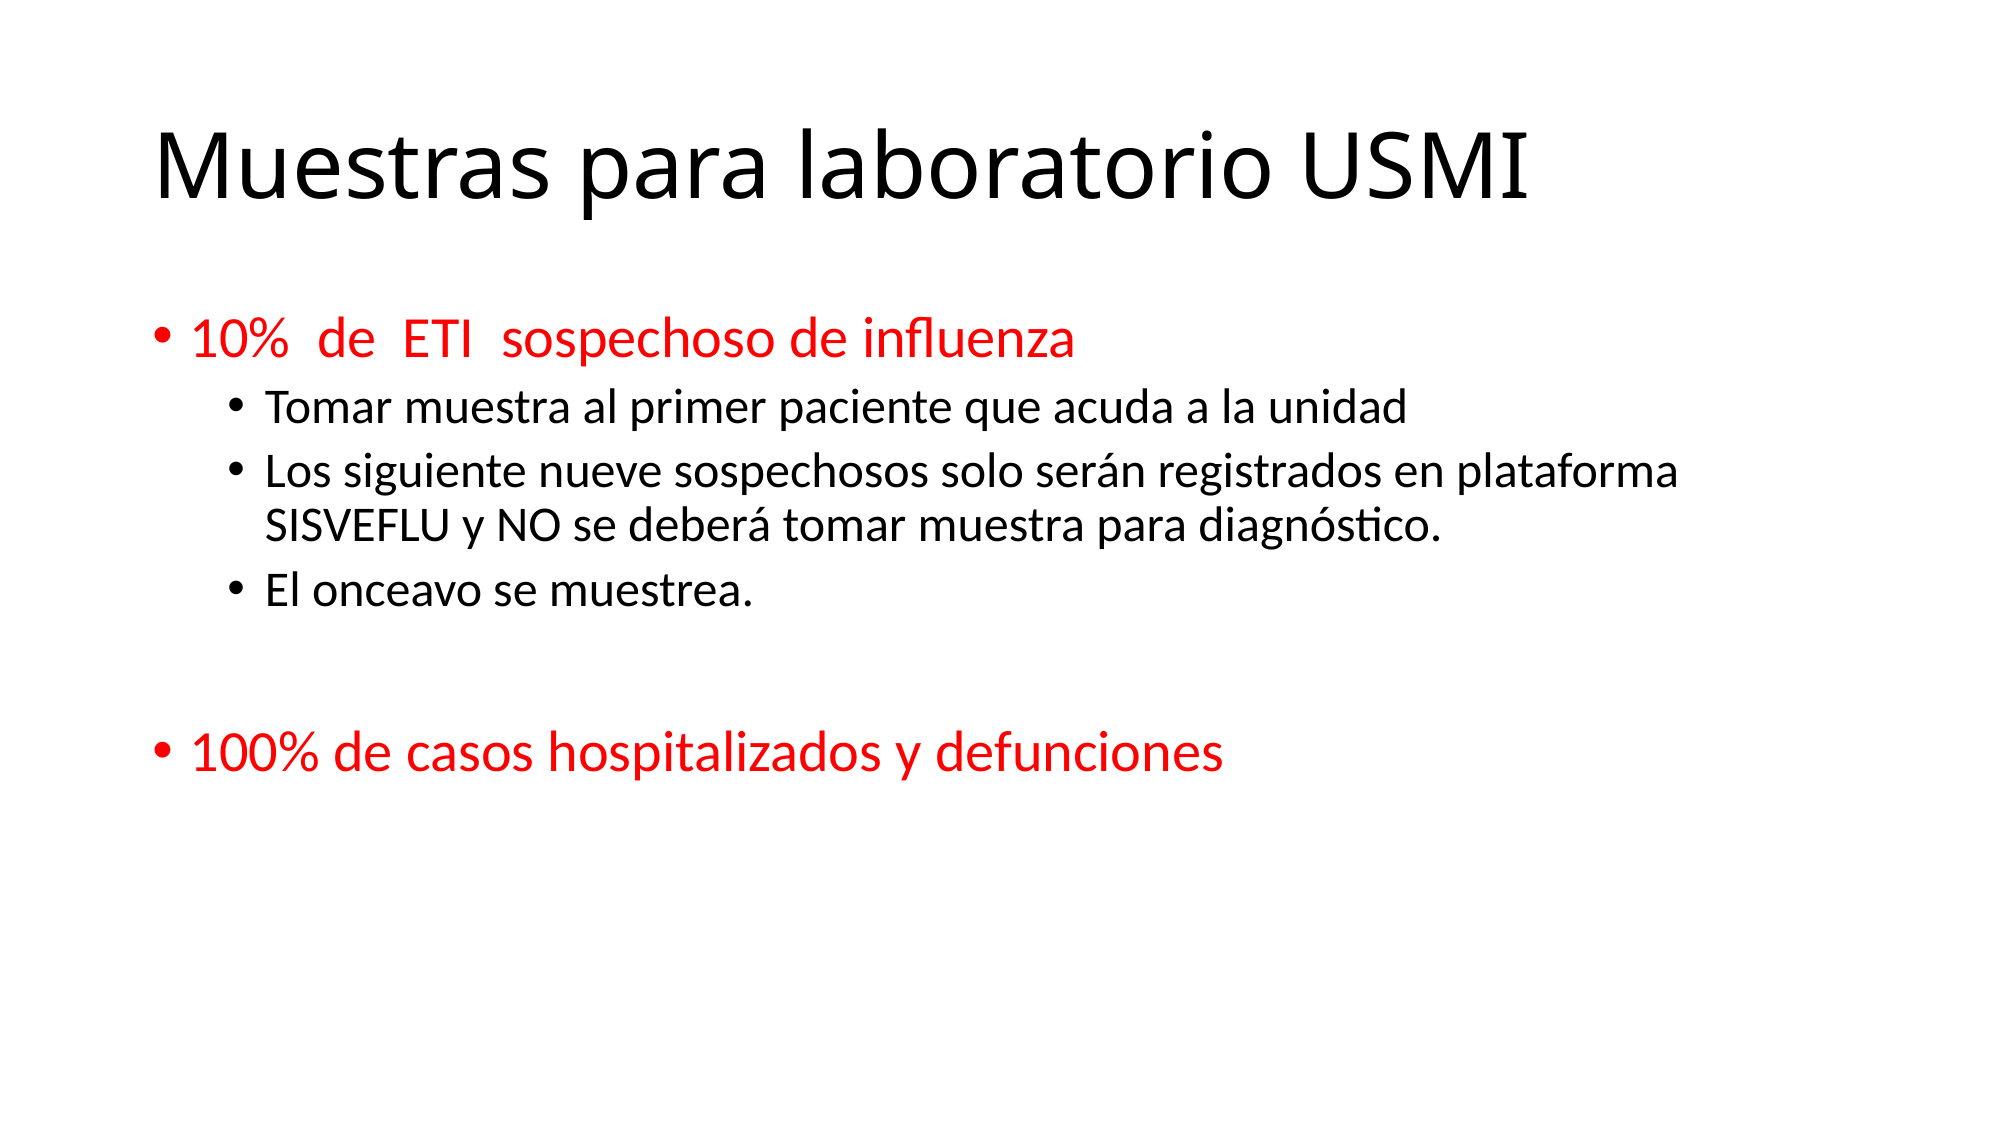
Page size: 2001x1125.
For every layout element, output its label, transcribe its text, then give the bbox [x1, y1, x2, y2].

title Muestras para laboratorio USMI [137, 59, 1863, 278]
list 10% de ETI sospechoso de influenza Tomar muestra al primer paciente que acuda a la unidad Los siguiente nueve sospechosos solo serán registrados en plataforma SISVEFLU y NO se deberá tomar muestra para diagnóstico. El onceavo se muestrea. 100% de casos hospitalizados y defunciones [137, 299, 1863, 1014]
